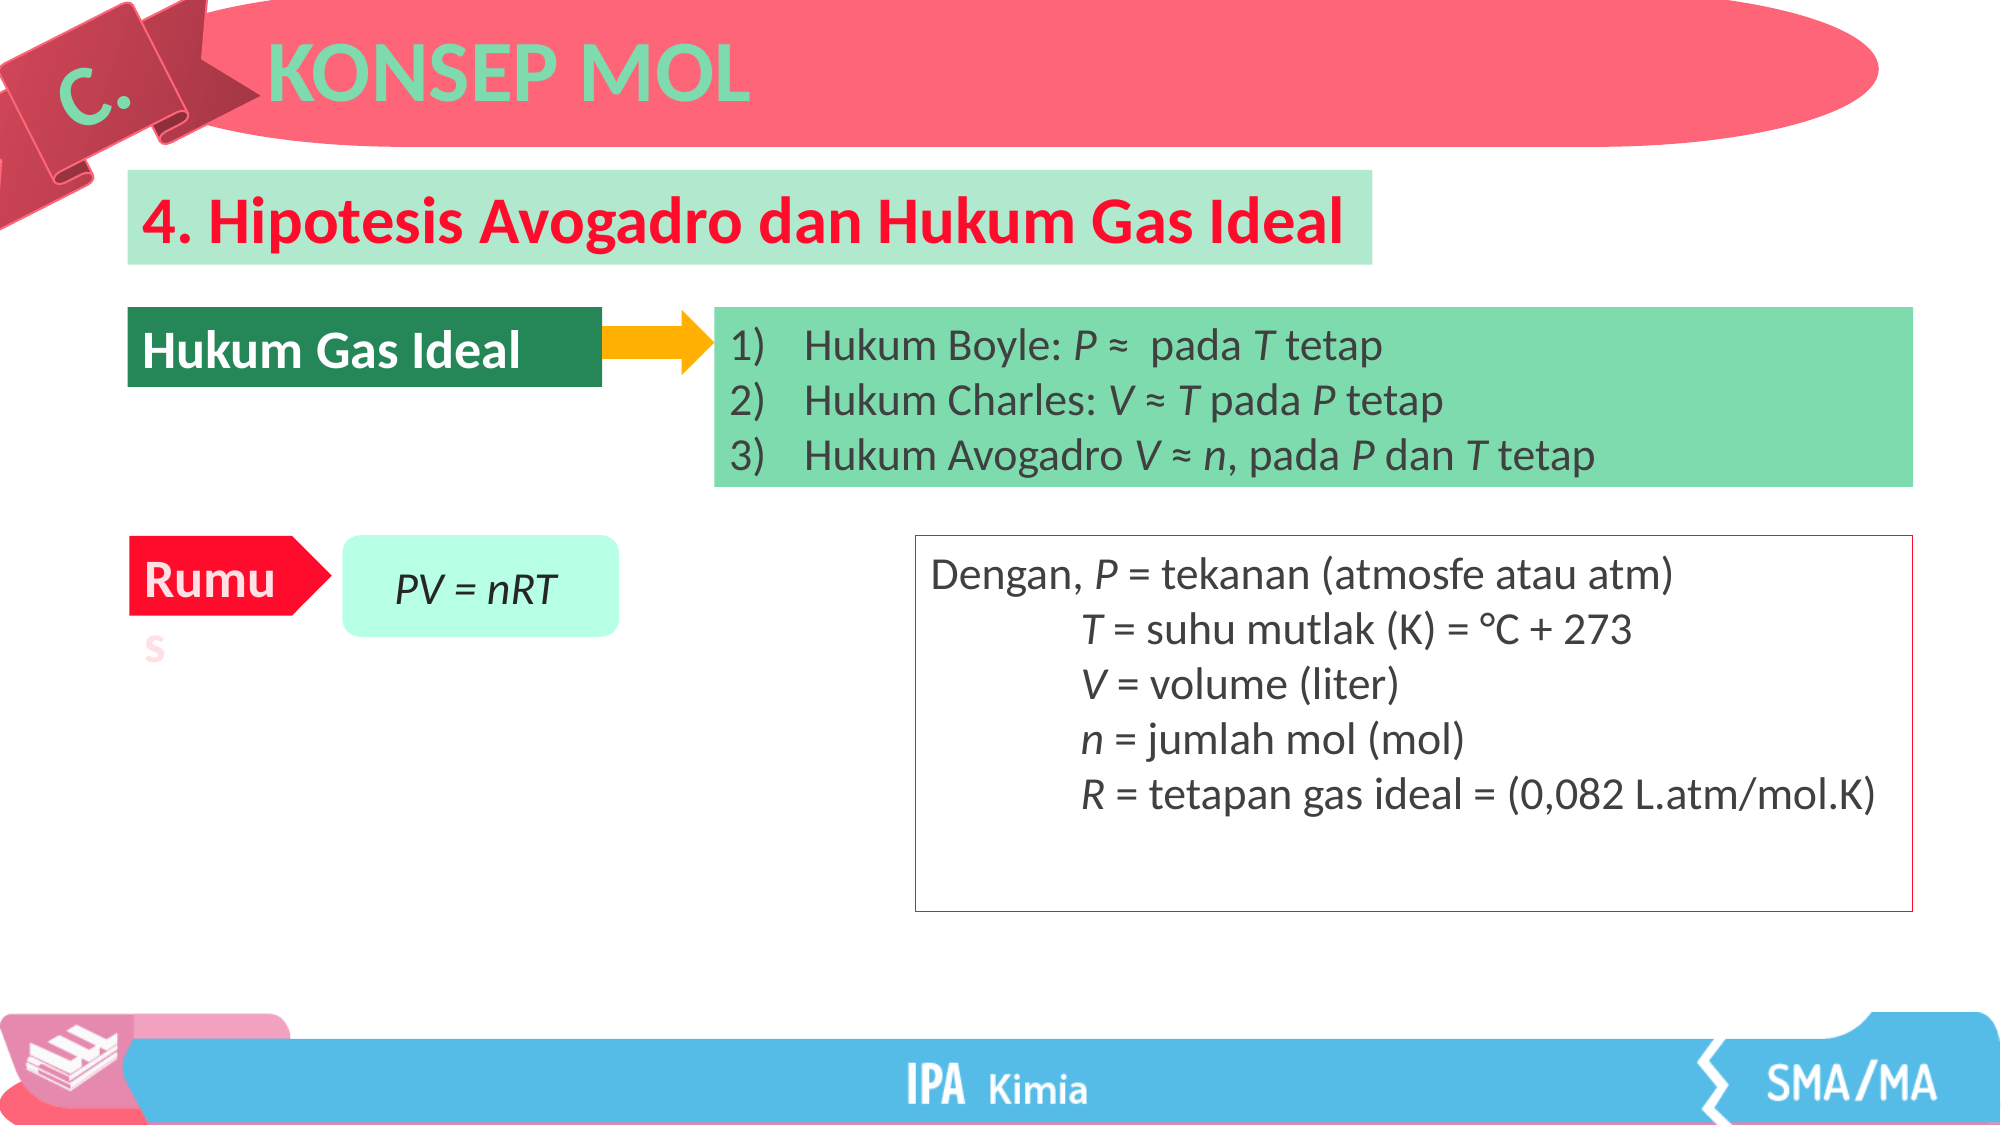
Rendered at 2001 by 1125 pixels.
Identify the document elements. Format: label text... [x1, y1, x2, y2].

picture [0, 1012, 2000, 1125]
list Dengan, P = tekanan (atmosfe atau atm) T = suhu mutlak (K) = °C + 273 V = volume (liter) n = jumlah mol (mol) R = tetapan gas ideal = (0,082 L.atm/mol.K) [915, 535, 1913, 912]
text_box Hukum Gas Ideal [127, 307, 603, 387]
title KONSEP MOL [252, 0, 1978, 146]
text_box [601, 307, 716, 378]
text_box C. [0, 0, 266, 231]
text_box 4. Hipotesis Avogadro dan Hukum Gas Ideal [127, 169, 1373, 265]
text_box PV = nRT [342, 535, 619, 637]
text_box Rumus [129, 535, 332, 616]
